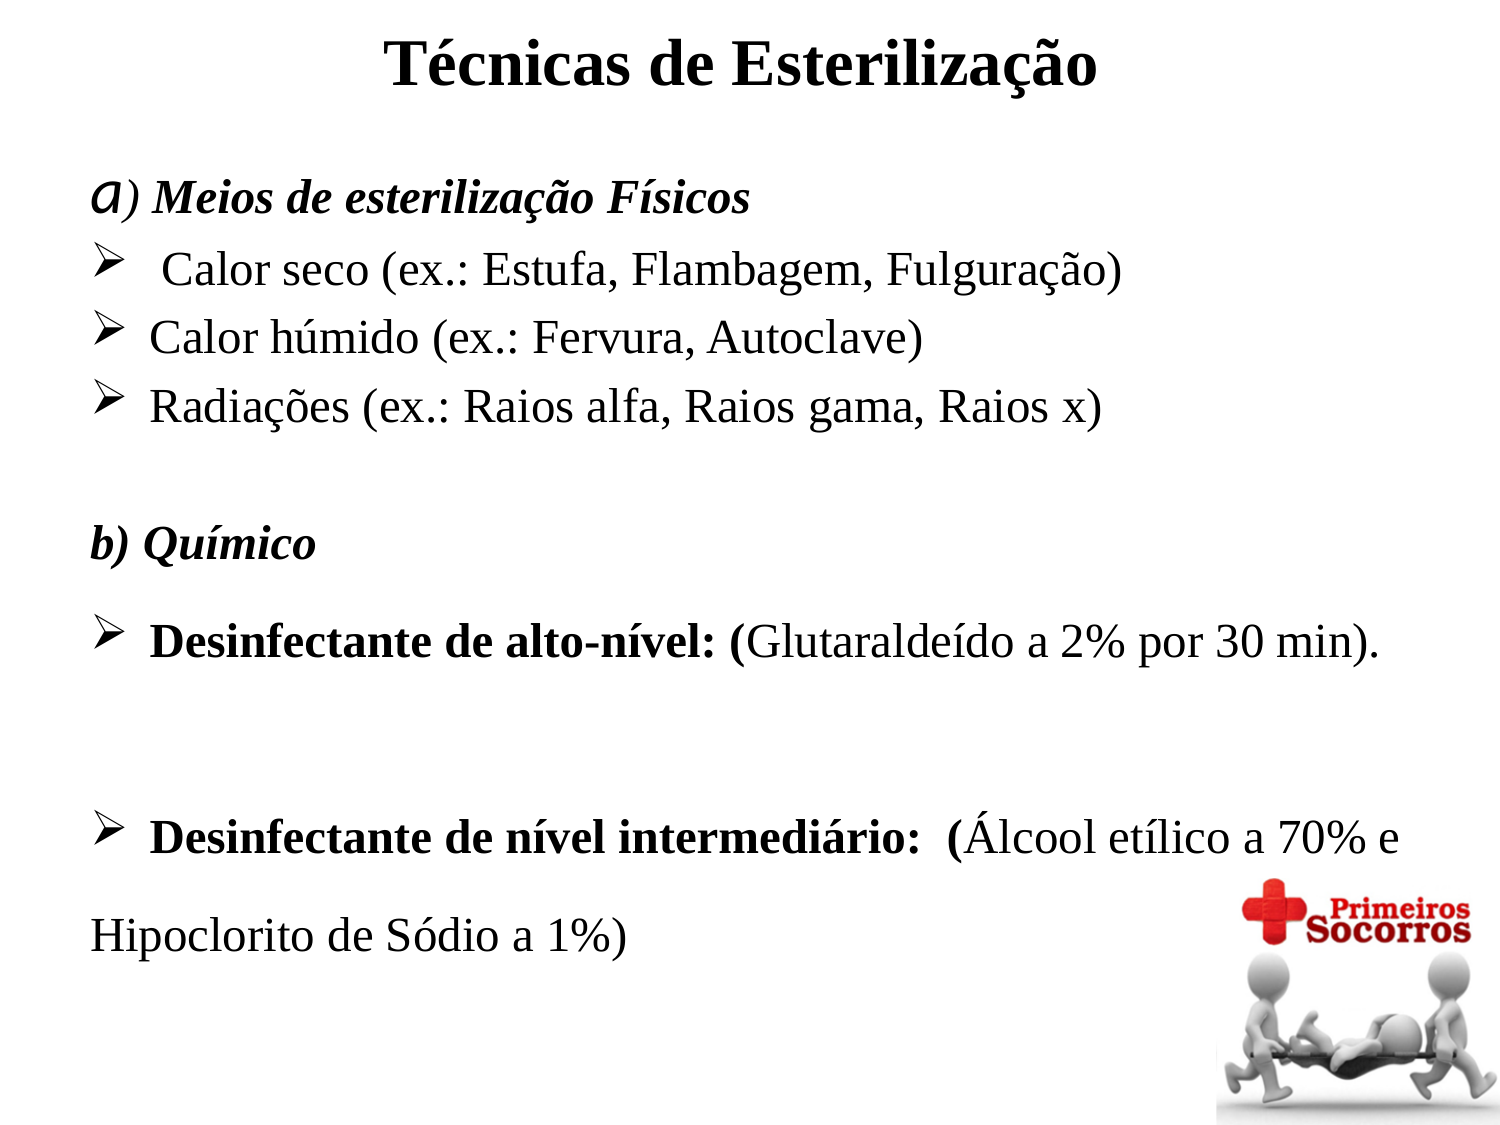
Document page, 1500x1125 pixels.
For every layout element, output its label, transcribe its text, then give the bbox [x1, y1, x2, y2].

picture [1215, 878, 1500, 1125]
title Técnicas de Esterilização [75, 0, 1425, 118]
list a) Meios de esterilização Físicos Calor seco (ex.: Estufa, Flambagem, Fulguração) Calor húmido (ex.: Fervura, Autoclave) Radiações (ex.: Raios alfa, Raios gama, Raios x) b) Químico Desinfectante de alto-nível: (Glutaraldeído a 2% por 30 min). Desinfectante de nível intermediário: (Álcool etílico a 70% e Hipoclorito de Sódio a 1%) [75, 140, 1425, 1005]
